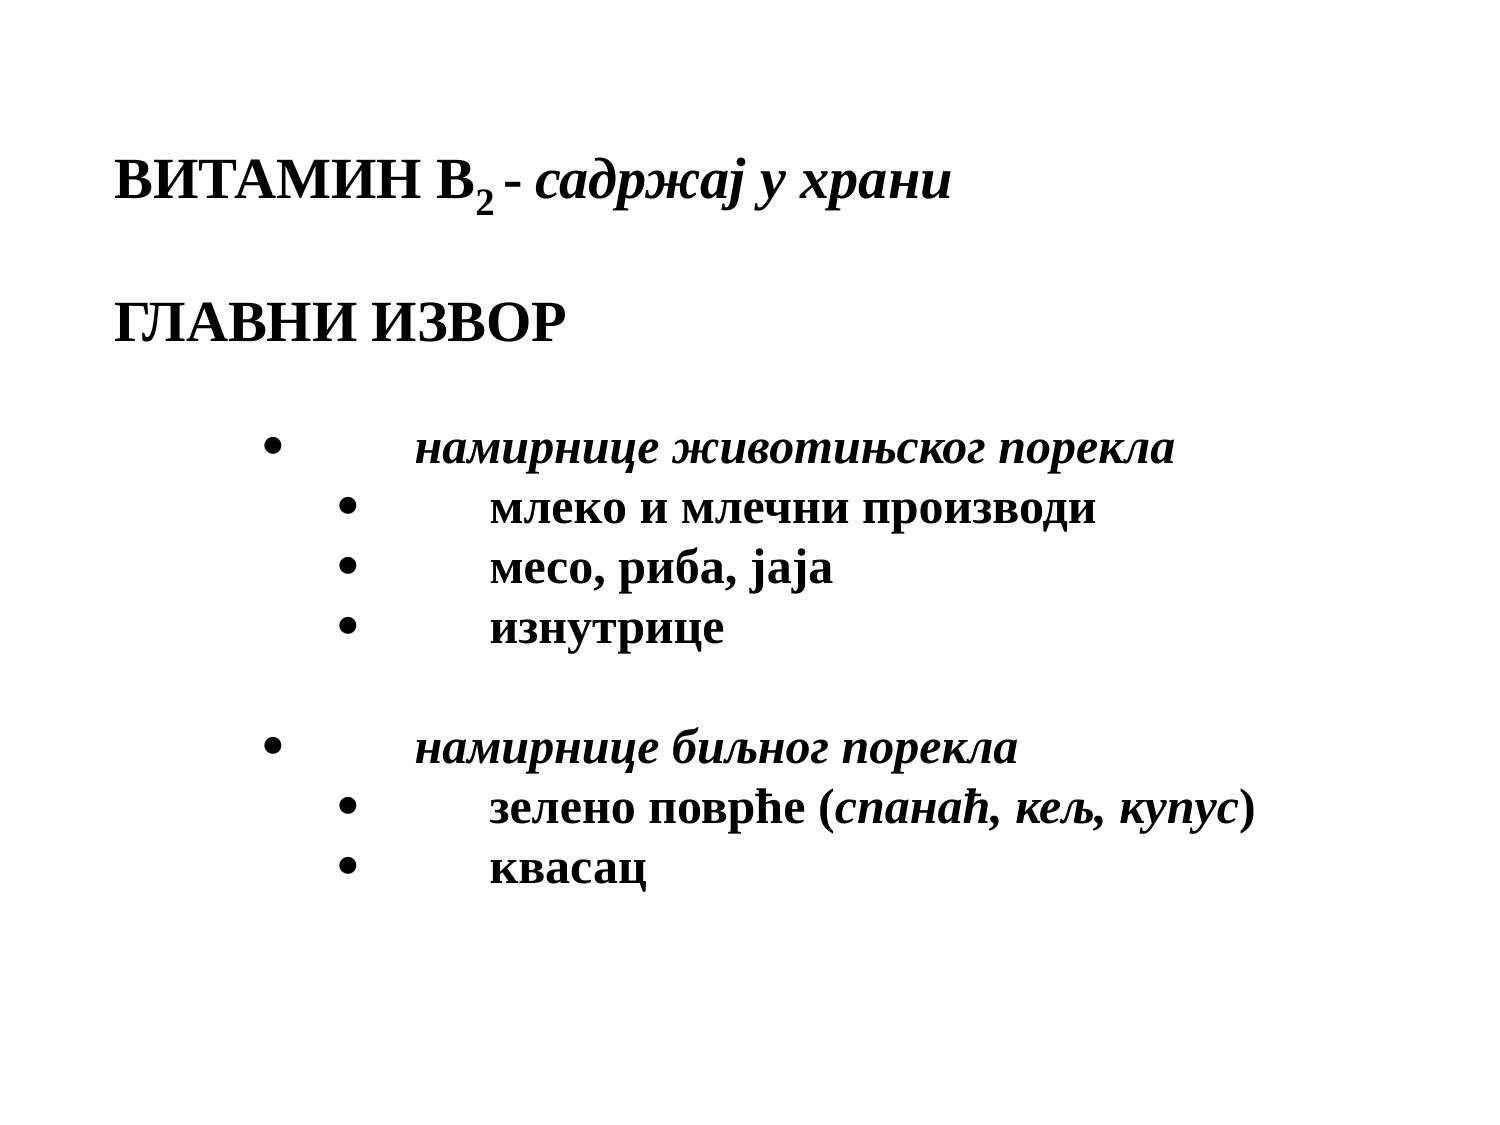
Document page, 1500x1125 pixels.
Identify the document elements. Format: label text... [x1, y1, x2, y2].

text_box ВИТАМИН B2 - садржај у храни ГЛАВНИ ИЗВОР · намирнице животињског порекла · млеко и млечни производи · месо, риба, јаја · изнутрице · намирнице биљног порекла · зелено поврће (спанаћ, кељ, купус) · квасац [99, 124, 1363, 901]
